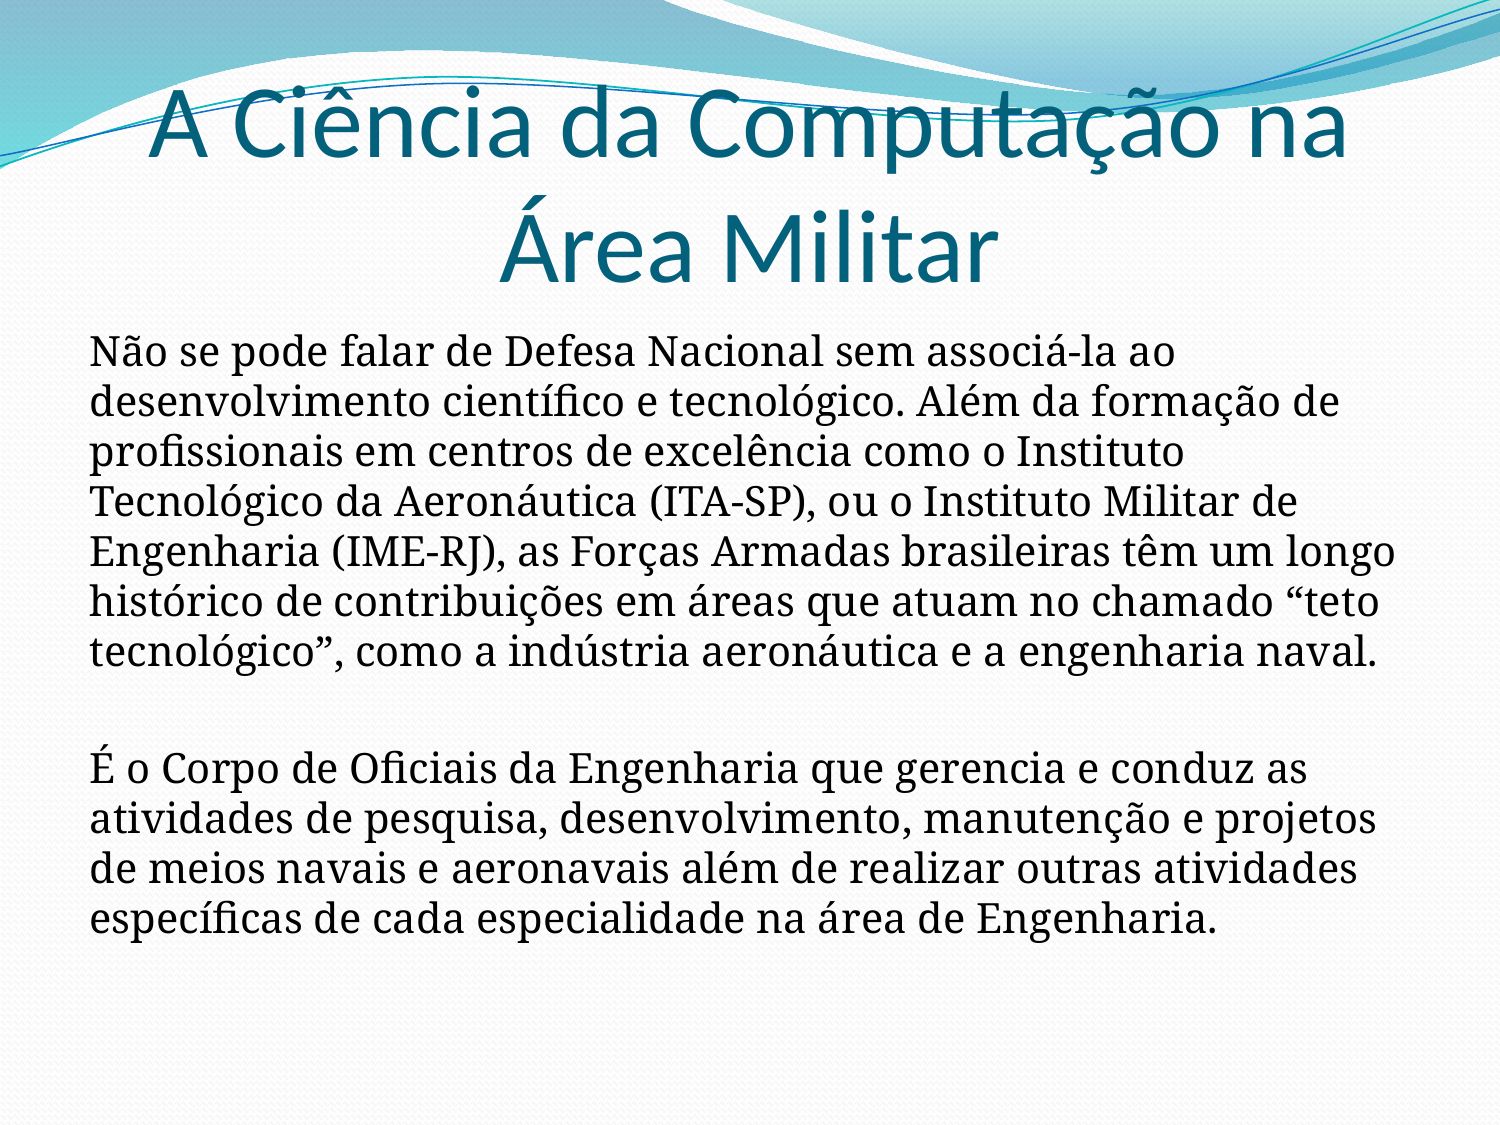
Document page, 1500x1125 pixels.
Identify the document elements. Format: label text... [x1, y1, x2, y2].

list Não se pode falar de Defesa Nacional sem associá-la ao desenvolvimento científico e tecnológico. Além da formação de profissionais em centros de excelência como o Instituto Tecnológico da Aeronáutica (ITA-SP), ou o Instituto Militar de Engenharia (IME-RJ), as Forças Armadas brasileiras têm um longo histórico de contribuições em áreas que atuam no chamado “teto tecnológico”, como a indústria aeronáutica e a engenharia naval. É o Corpo de Oficiais da Engenharia que gerencia e conduz as atividades de pesquisa, desenvolvimento, manutenção e projetos de meios navais e aeronavais além de realizar outras atividades específicas de cada especialidade na área de Engenharia. [75, 317, 1425, 1038]
title A Ciência da Computação na Área Militar [75, 115, 1425, 303]
